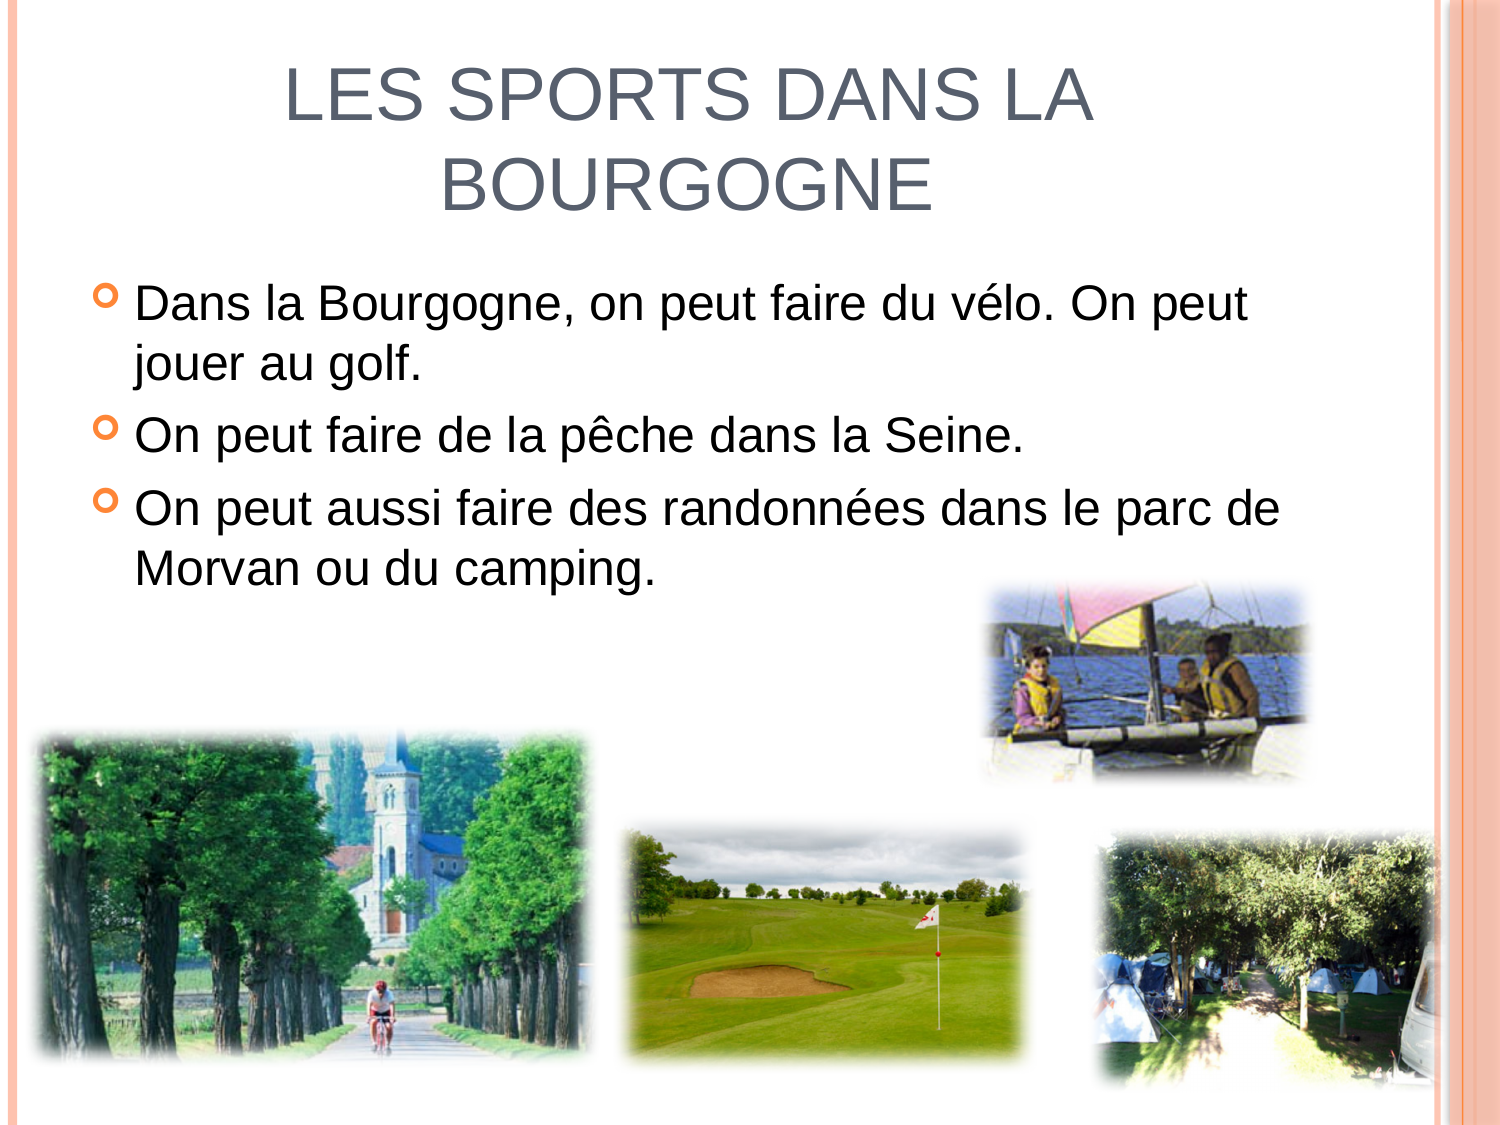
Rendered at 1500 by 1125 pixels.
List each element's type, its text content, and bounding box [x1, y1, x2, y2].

picture [1086, 824, 1451, 1095]
picture [24, 723, 601, 1070]
picture [611, 811, 1039, 1076]
picture [974, 574, 1320, 790]
title Les sports dans la Bourgogne [75, 45, 1300, 233]
list Dans la Bourgogne, on peut faire du vélo. On peut jouer au golf. On peut faire de la pêche dans la Seine. On peut aussi faire des randonnées dans le parc de Morvan ou du camping. [74, 262, 1301, 1063]
